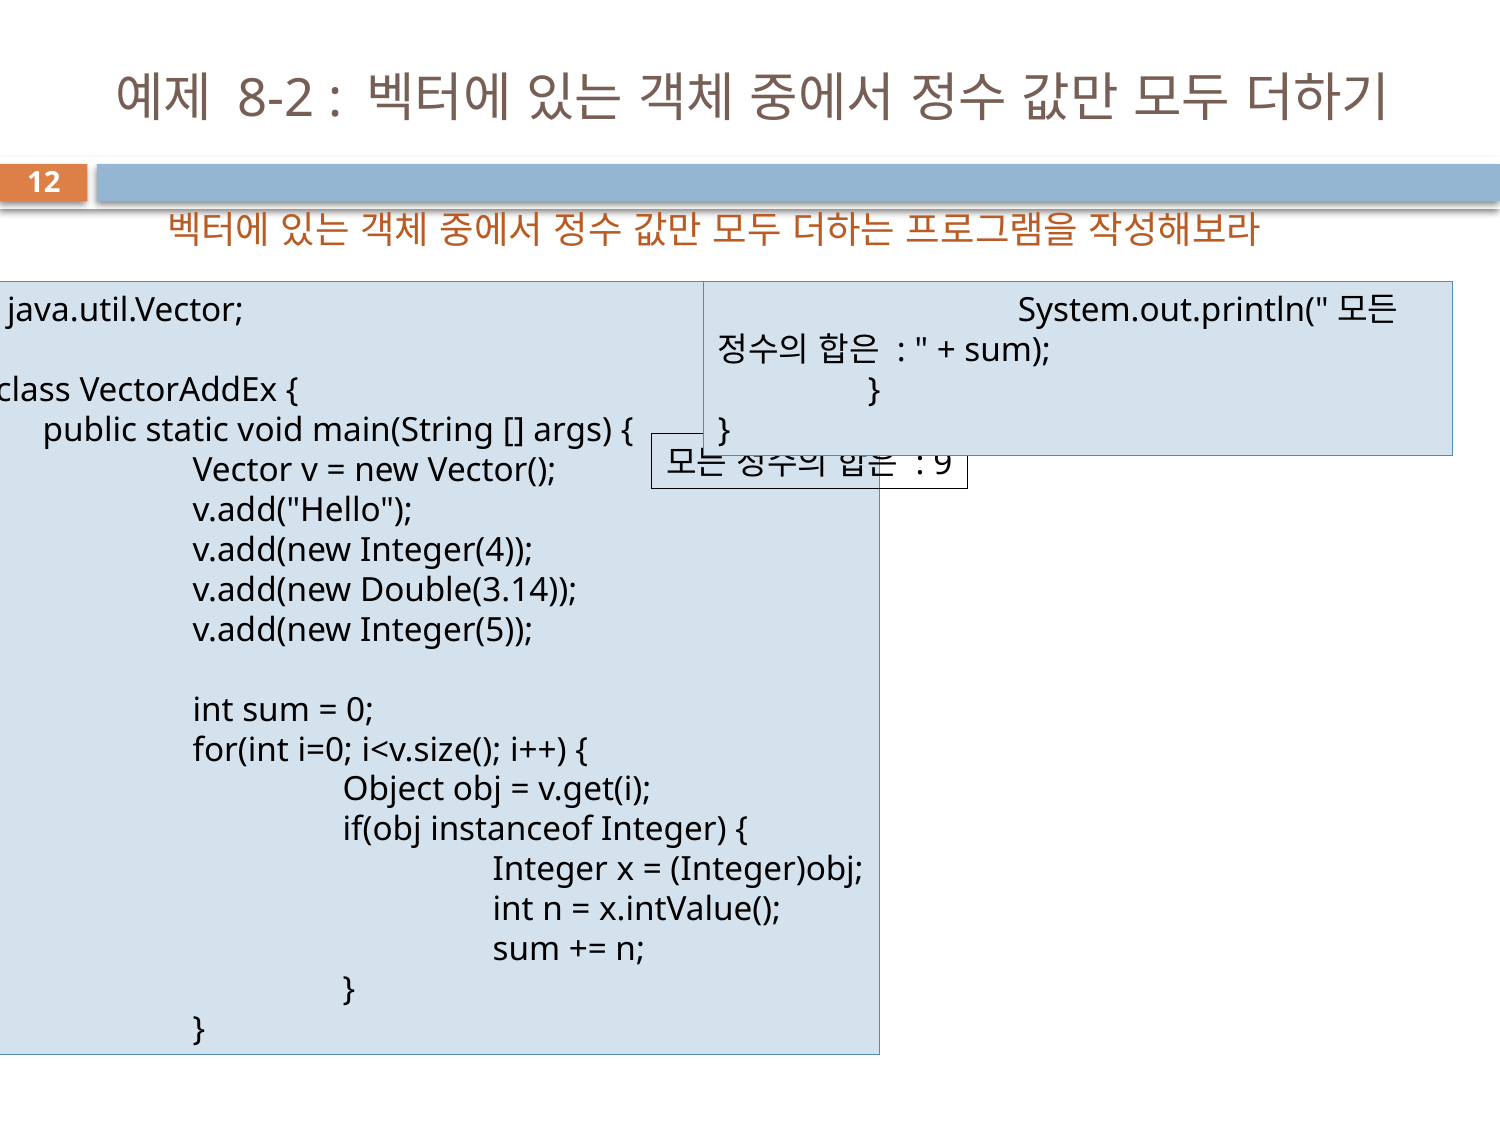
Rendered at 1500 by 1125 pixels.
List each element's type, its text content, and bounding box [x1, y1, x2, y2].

text_box 벡터에 있는 객체 중에서 정수 값만 모두 더하는 프로그램을 작성해보라 [152, 199, 1277, 259]
text_box 모든 정수의 합은 : 9 [651, 433, 968, 489]
text_box System.out.println("모든 정수의 합은 : " + sum); } } [703, 281, 1453, 456]
text_box import java.util.Vector; public class VectorAddEx { public static void main(String [] args) { Vector v = new Vector(); v.add("Hello"); v.add(new Integer(4)); v.add(new Double(3.14)); v.add(new Integer(5)); int sum = 0; for(int i=0; i<v.size(); i++) { Object obj = v.get(i); if(obj instanceof Integer) { Integer x = (Integer)obj; int n = x.intValue(); sum += n; } } [0, 281, 880, 1055]
slide_number 12 [0, 162, 88, 203]
title 예제 8-2 : 벡터에 있는 객체 중에서 정수 값만 모두 더하기 [100, 37, 1438, 153]
